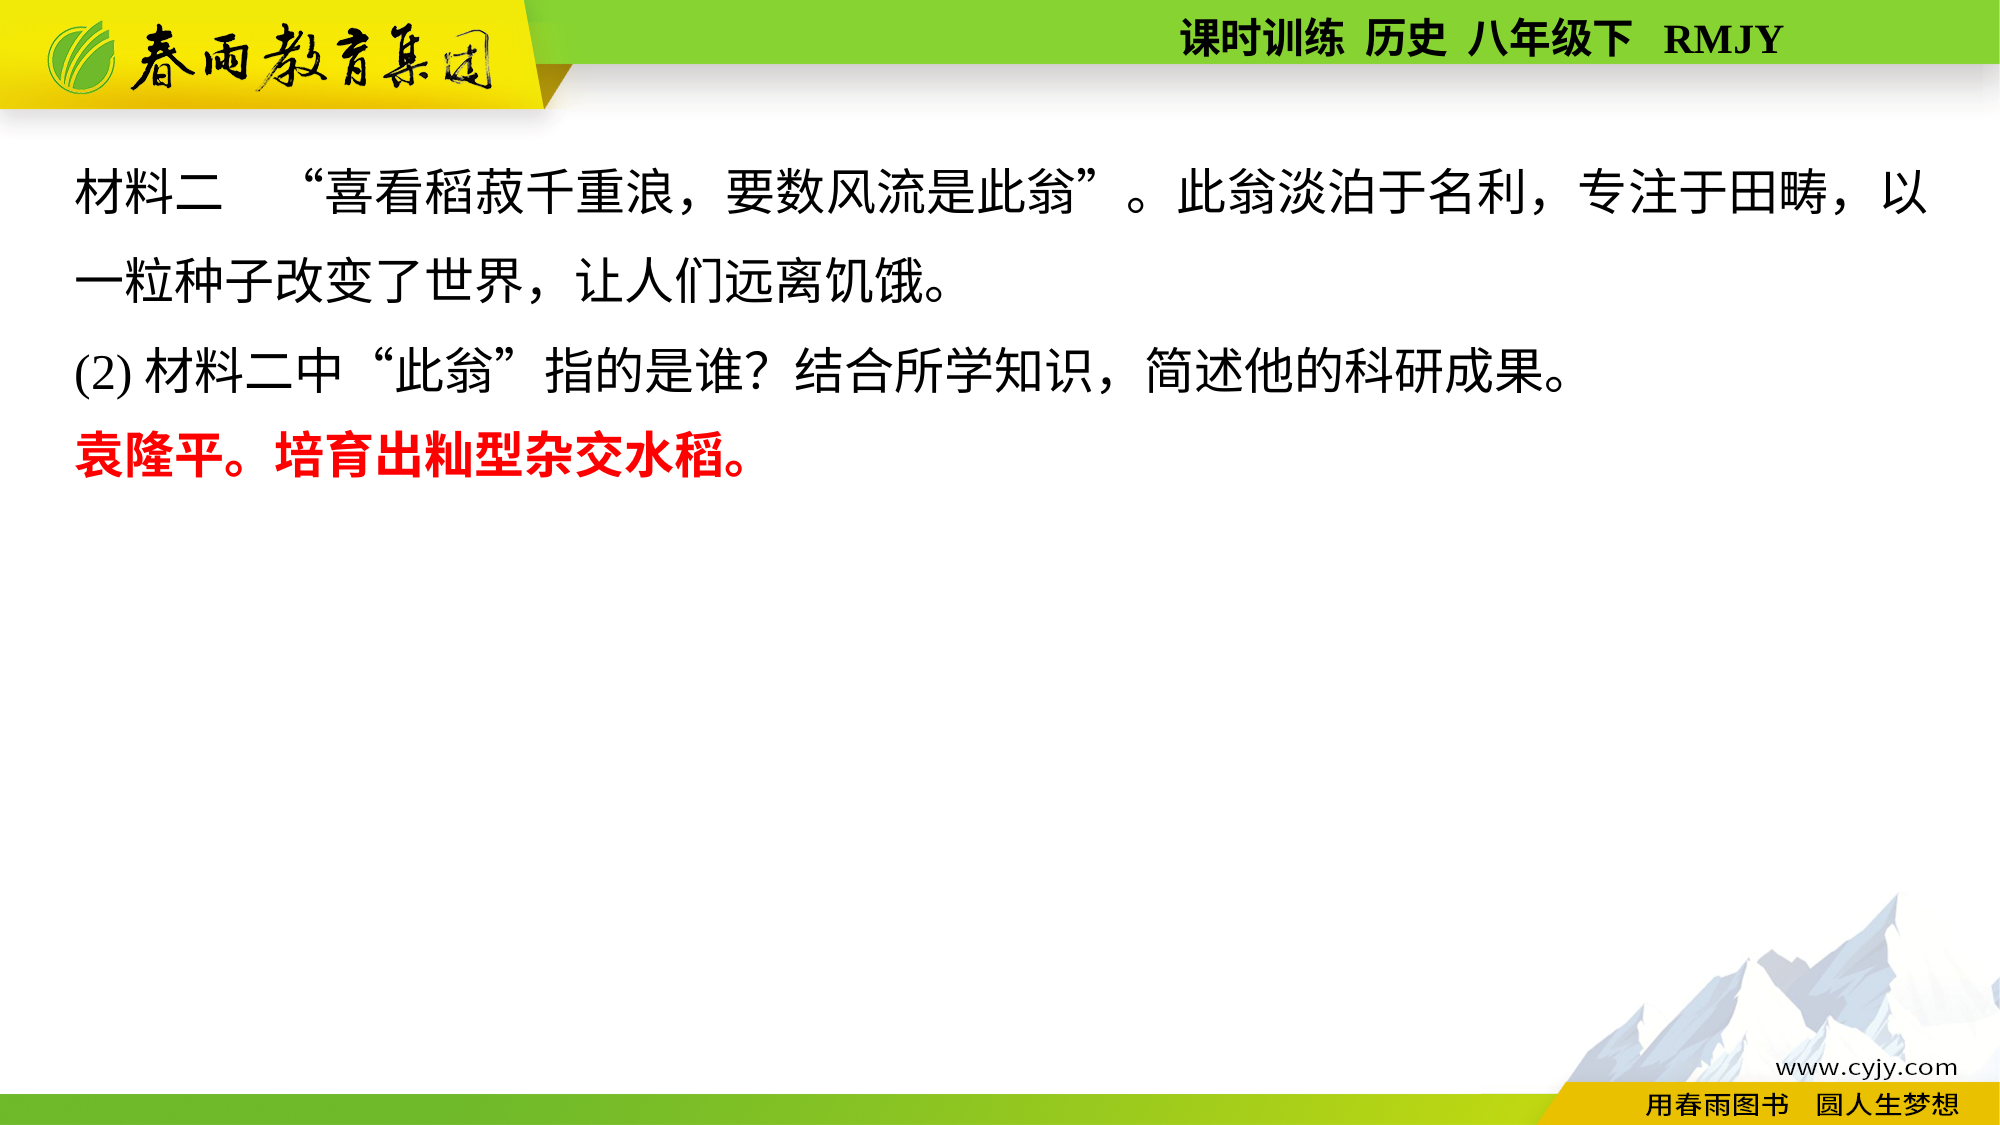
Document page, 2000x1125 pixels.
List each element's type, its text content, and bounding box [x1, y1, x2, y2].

list 材料二 “喜看稻菽千重浪，要数风流是此翁”。此翁淡泊于名利，专注于田畴，以一粒种子改变了世界，让人们远离饥饿。 (2)材料二中“此翁”指的是谁？结合所学知识，简述他的科研成果。 [59, 122, 1944, 386]
text_box 袁隆平。培育出籼型杂交水稻。 [59, 386, 1944, 491]
picture [0, 0, 2000, 1125]
